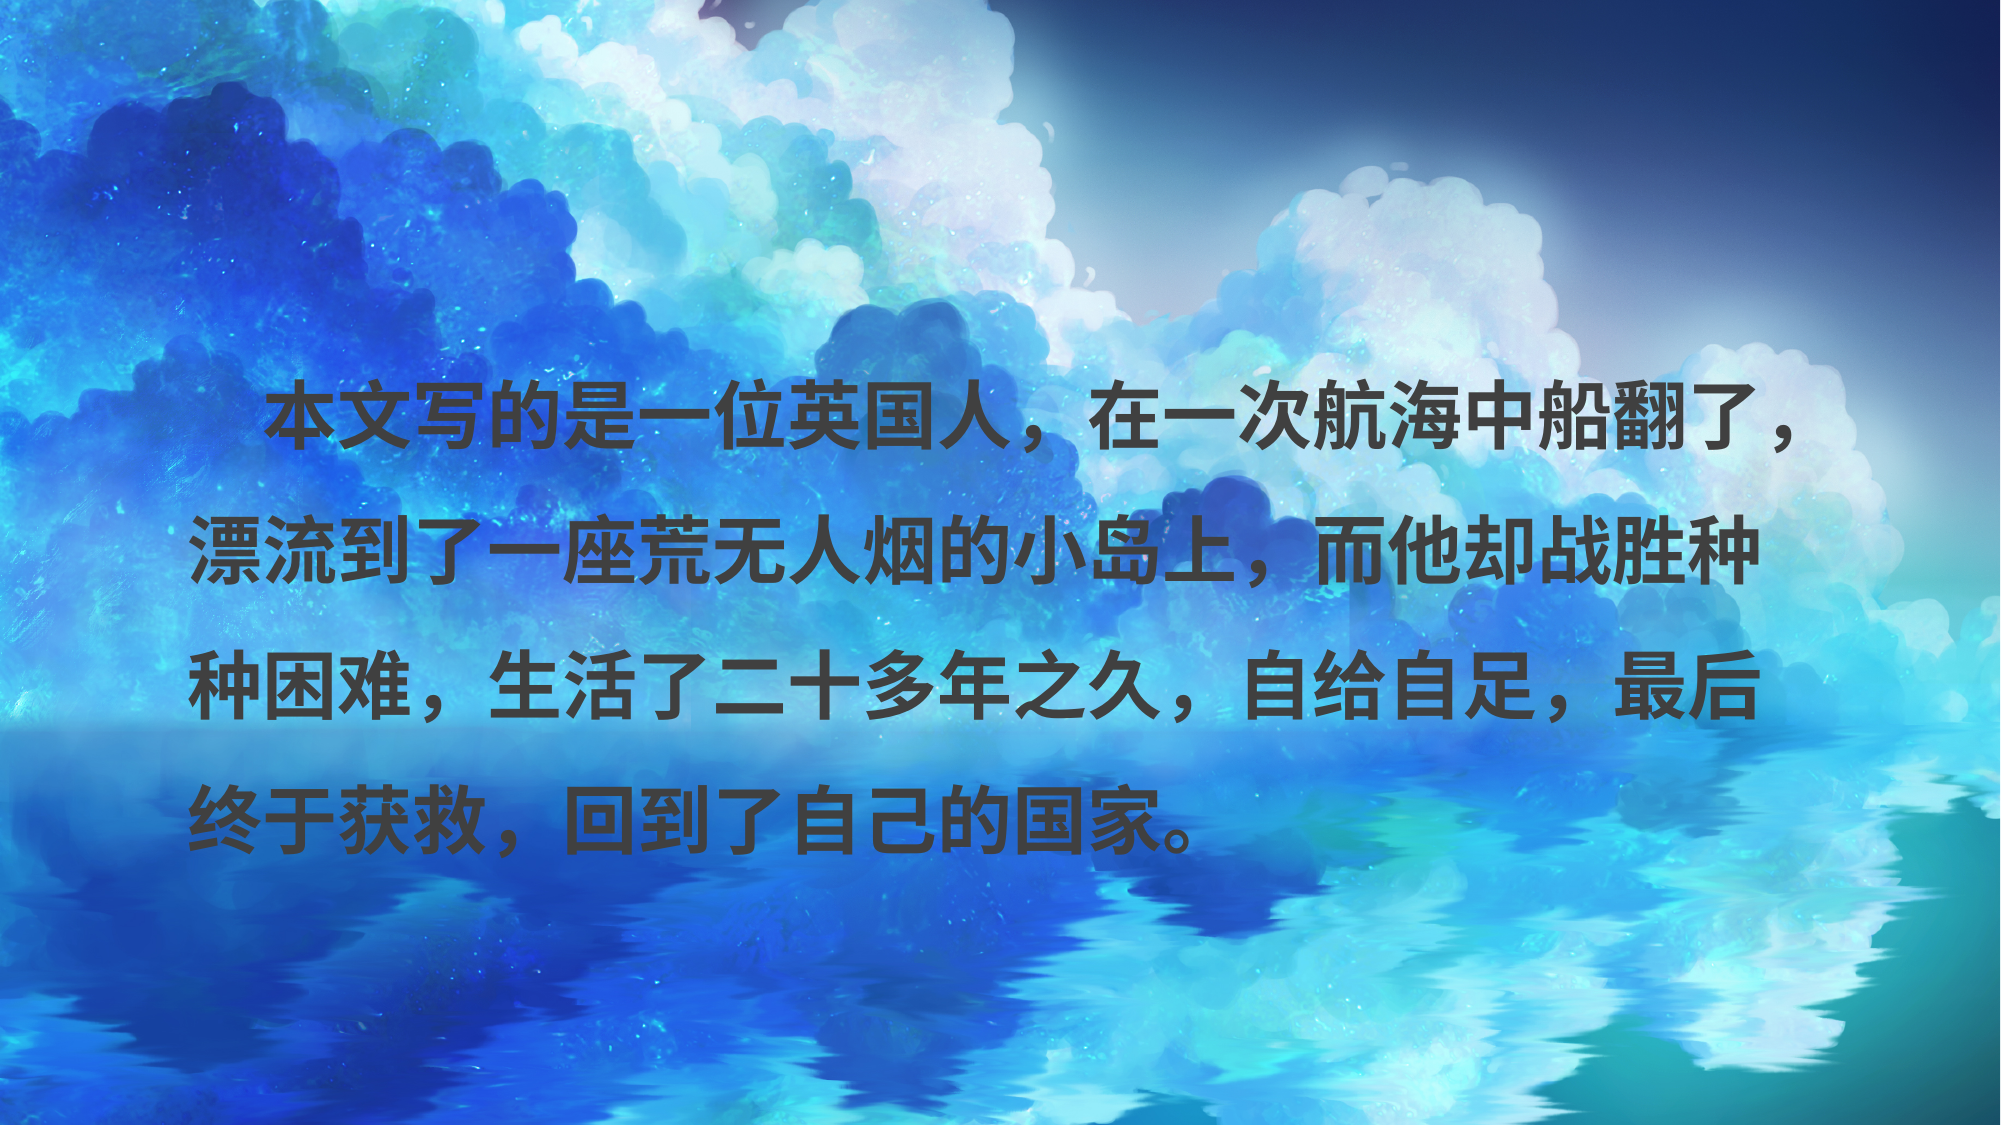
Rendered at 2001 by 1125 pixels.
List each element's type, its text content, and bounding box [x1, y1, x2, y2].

text_box 本文写的是一位英国人，在一次航海中船翻了，漂流到了一座荒无人烟的小岛上，而他却战胜种种困难，生活了二十多年之久，自给自足，最后终于获救，回到了自己的国家。 [173, 316, 1827, 904]
picture [0, 0, 2001, 1125]
